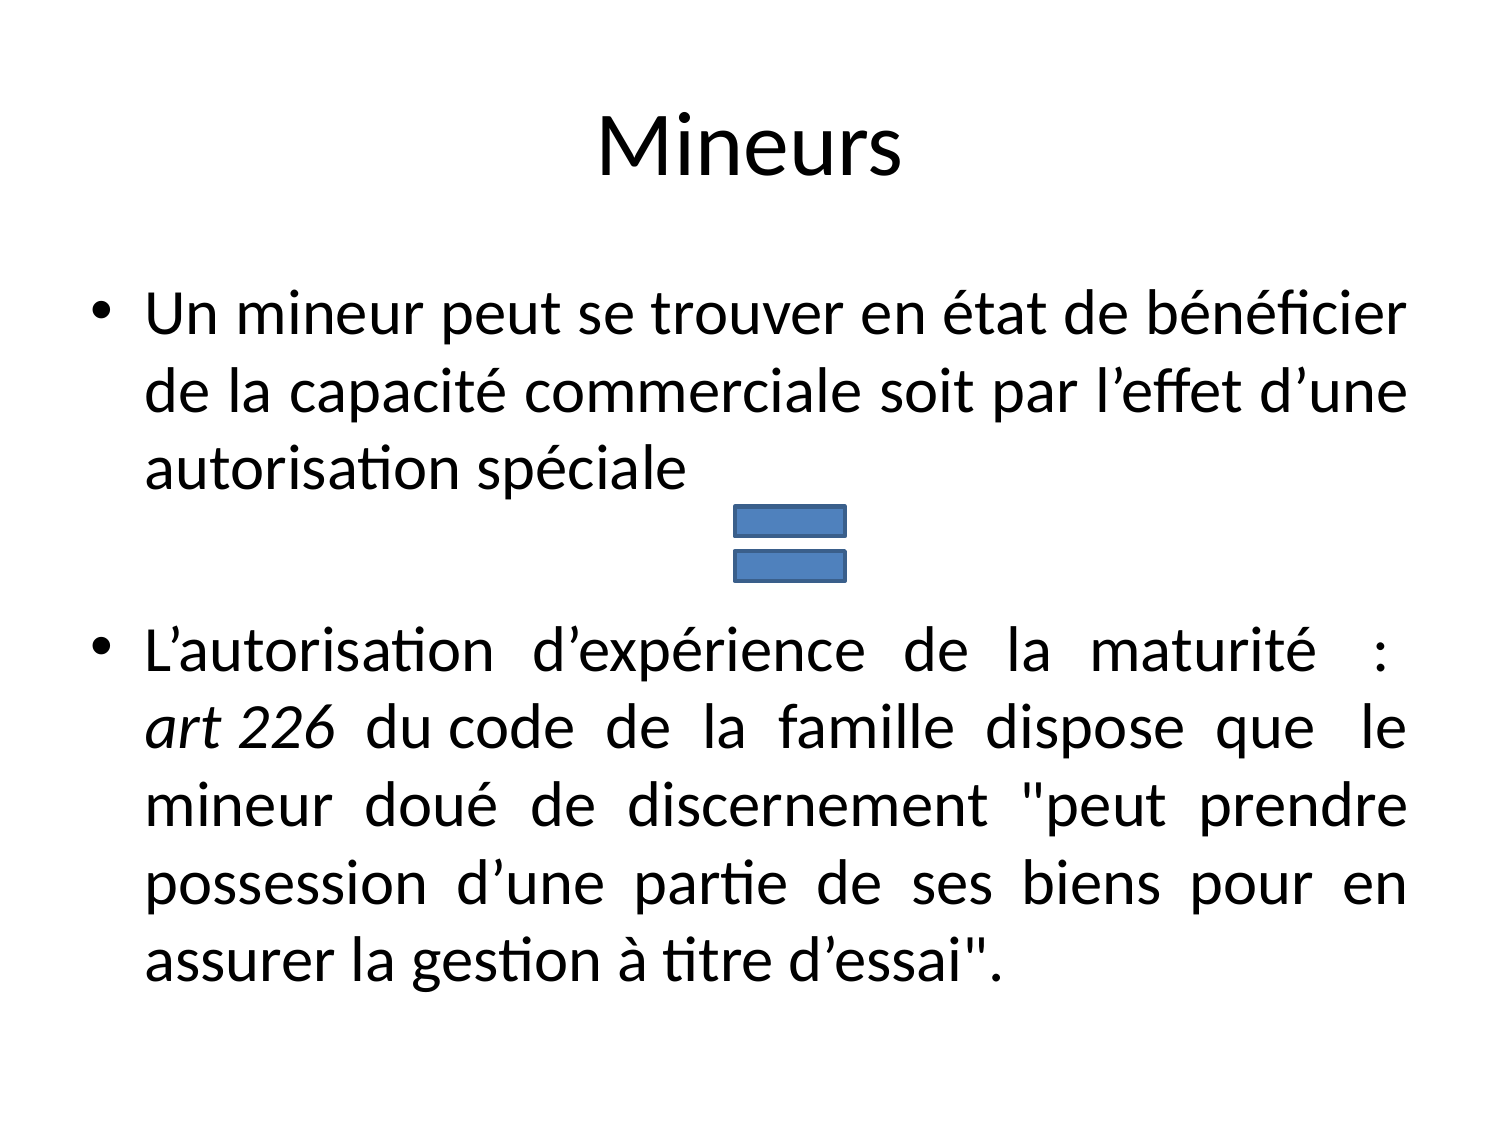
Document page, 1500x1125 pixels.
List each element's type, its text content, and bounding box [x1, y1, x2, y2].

text_box [733, 504, 847, 538]
title Mineurs [75, 45, 1425, 233]
text_box [733, 549, 847, 583]
list Un mineur peut se trouver en état de bénéficier de la capacité commerciale soit par l’effet d’une autorisation spéciale L’autorisation d’expérience de la maturité : art 226 du code de la famille dispose que le mineur doué de discernement "peut prendre possession d’une partie de ses biens pour en assurer la gestion à titre d’essai". [75, 262, 1425, 1005]
